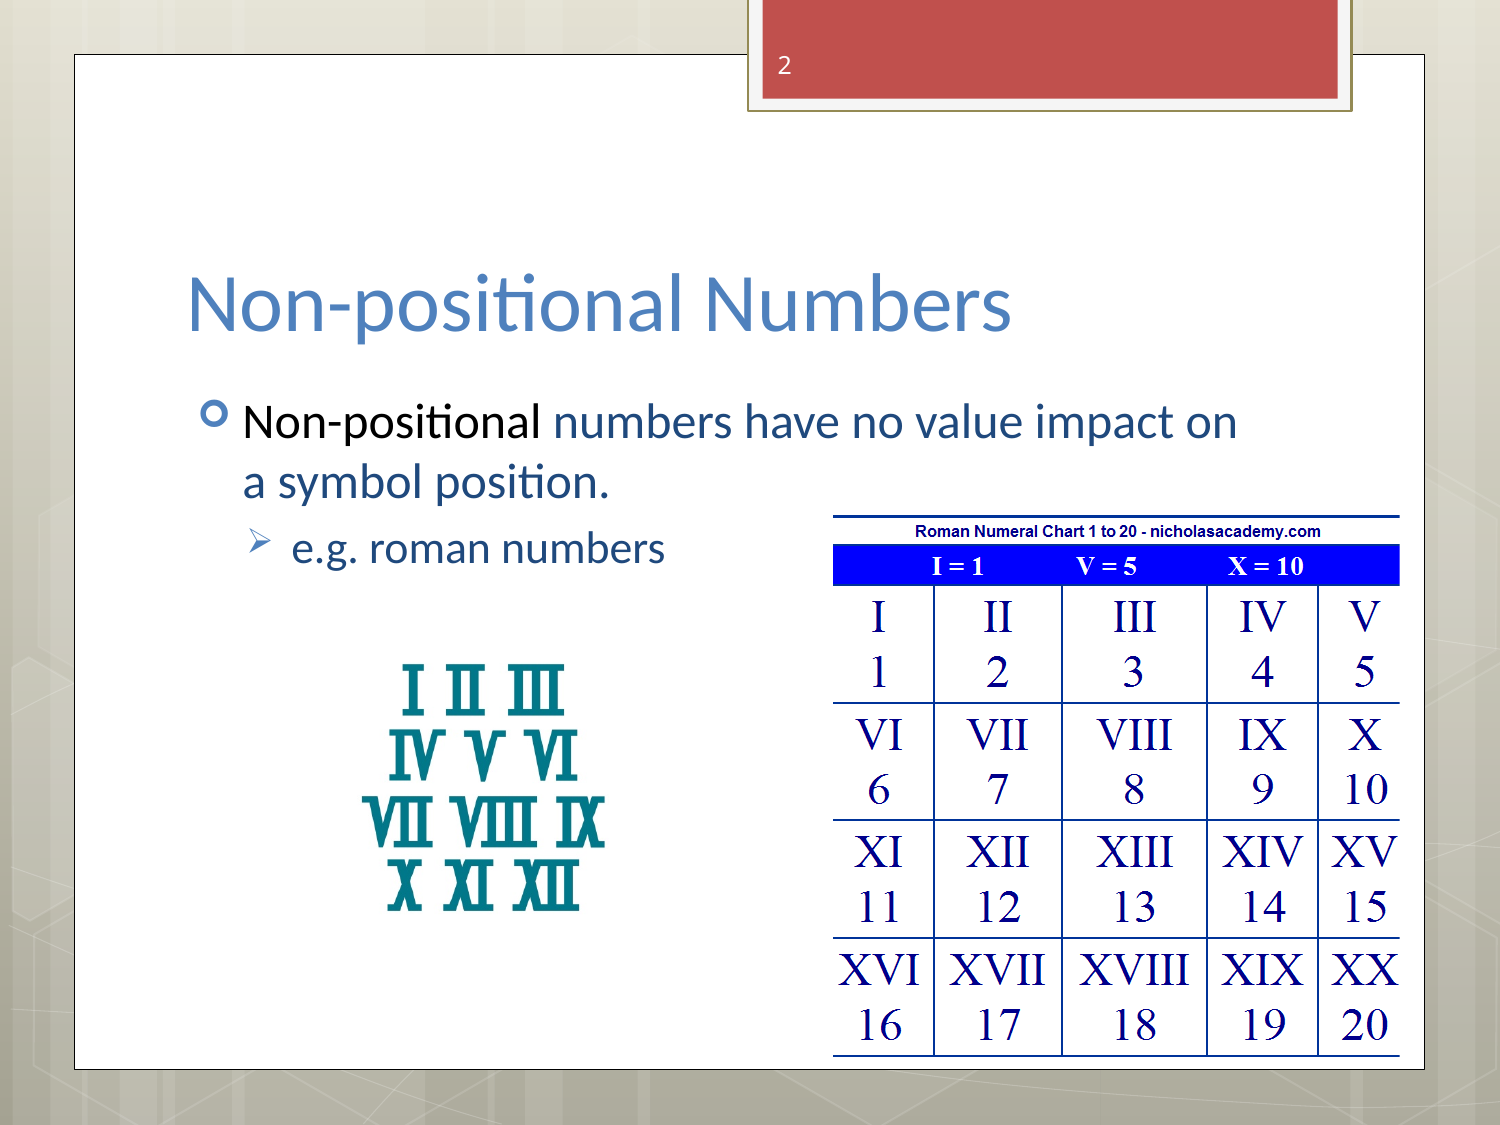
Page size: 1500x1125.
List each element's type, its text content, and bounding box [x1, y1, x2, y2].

title Non-positional Numbers [171, 168, 1324, 357]
picture [832, 514, 1400, 1057]
slide_number 2 [762, 36, 982, 97]
list Non-positional numbers have no value impact on a symbol position. e.g. roman numbers [171, 381, 1283, 957]
picture [346, 652, 619, 925]
